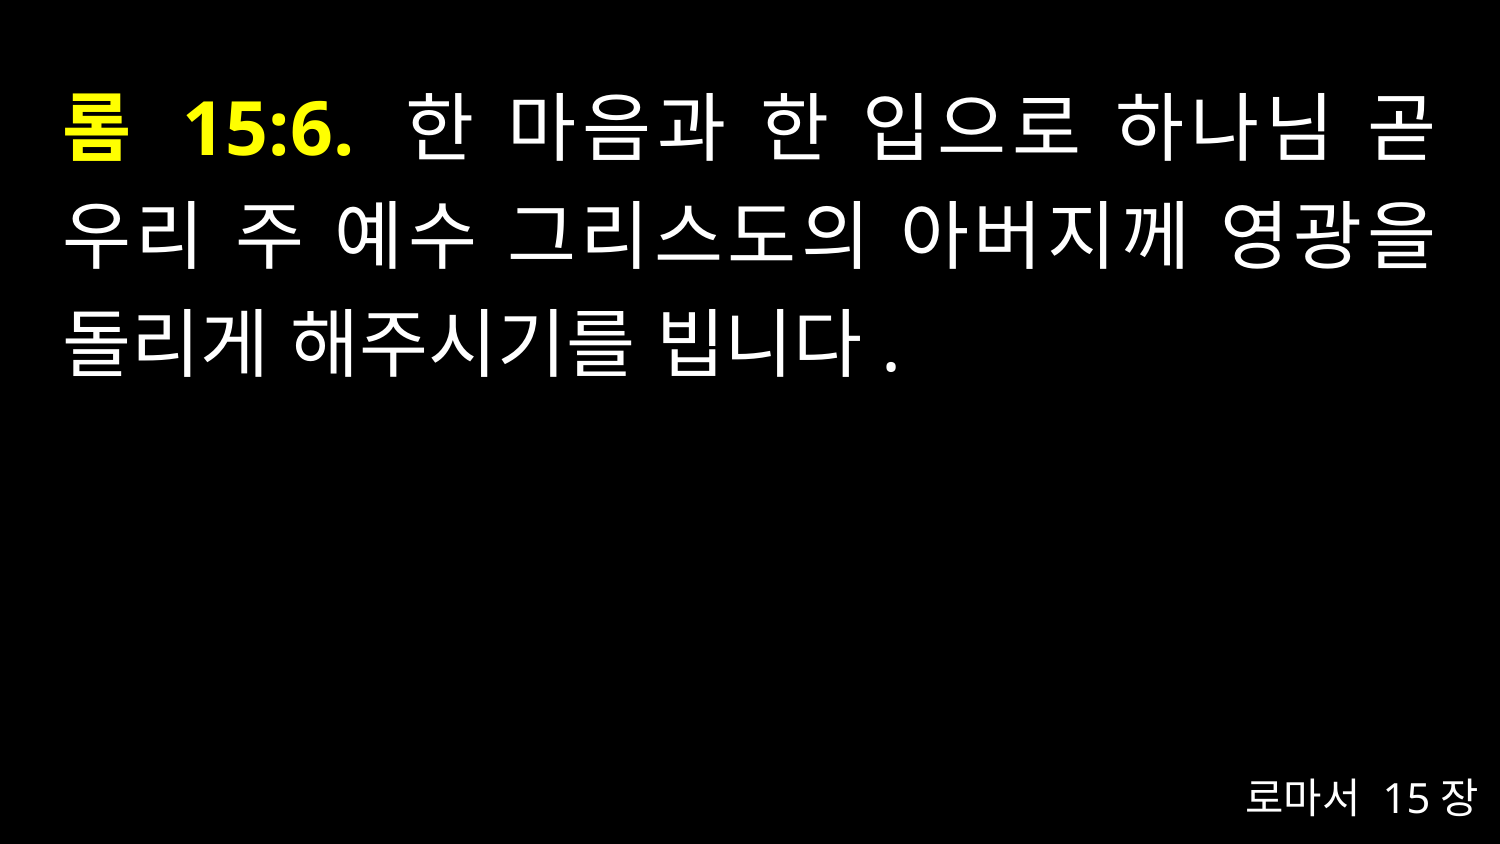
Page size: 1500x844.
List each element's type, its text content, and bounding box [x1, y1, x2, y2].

title 롬 15:6. 한 마음과 한 입으로 하나님 곧 우리 주 예수 그리스도의 아버지께 영광을 돌리게 해주시기를 빕니다. [0, 0, 1500, 844]
subtitle 로마서 15장 [916, 770, 1500, 844]
